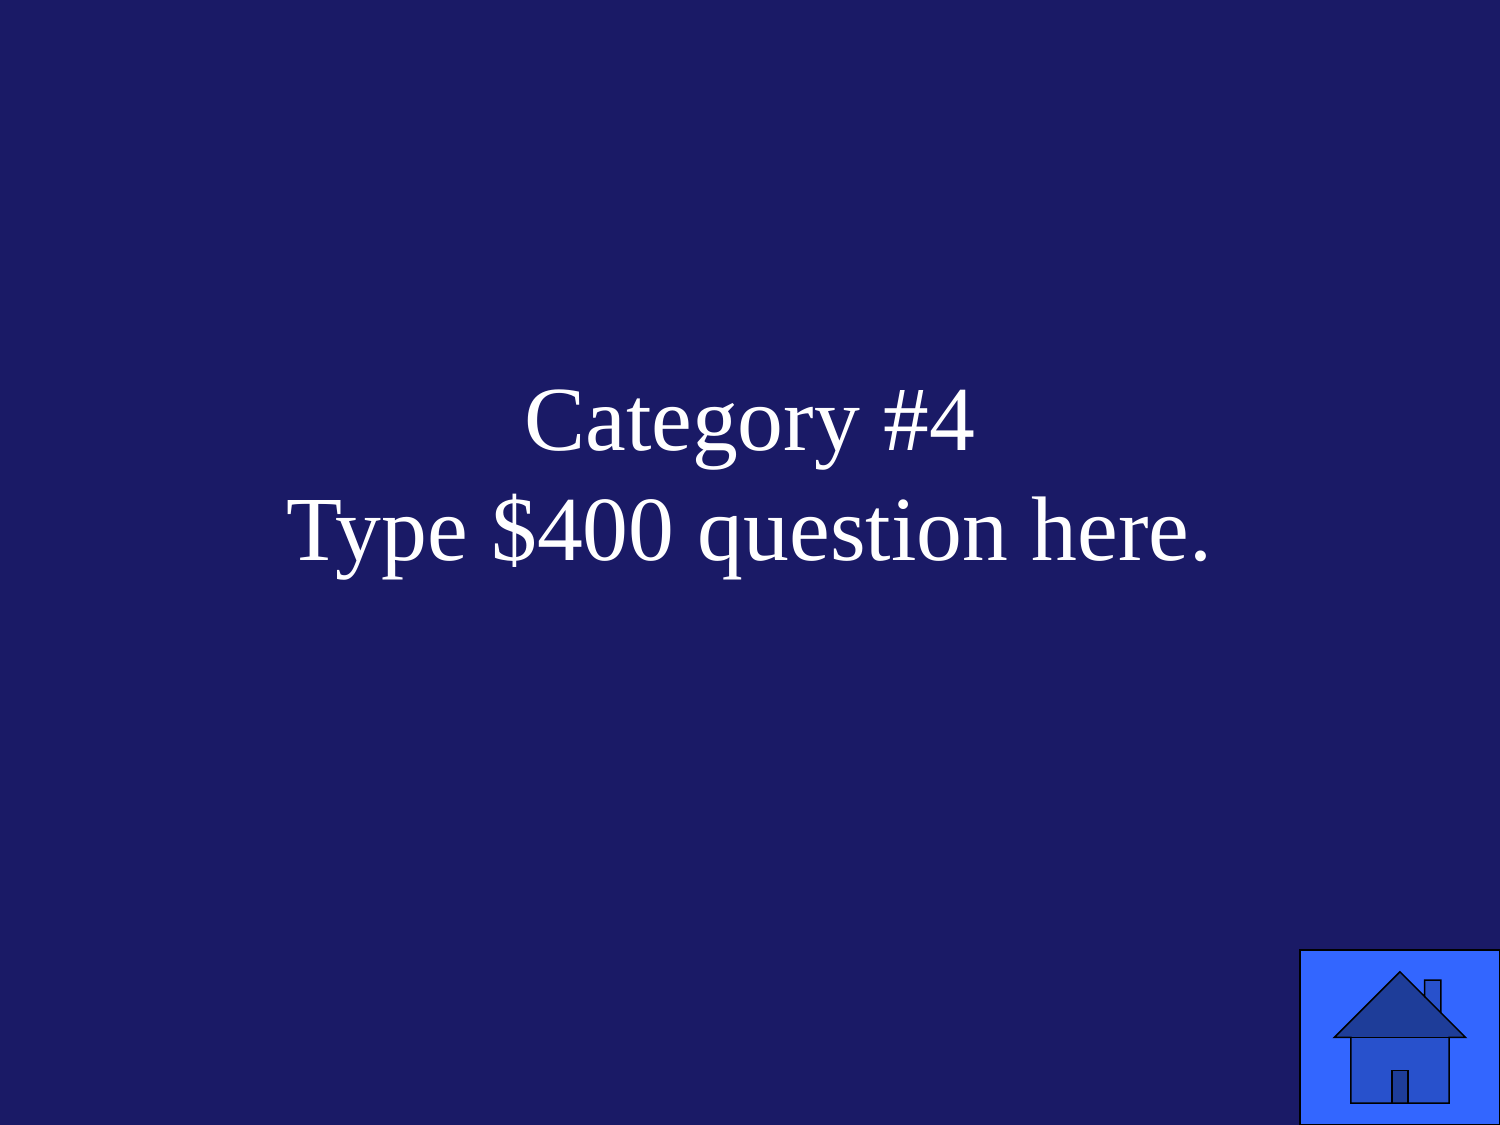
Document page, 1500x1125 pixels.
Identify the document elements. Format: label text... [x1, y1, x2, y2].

text_box [1299, 950, 1500, 1125]
title Category #4 Type $400 question here. [112, 374, 1388, 563]
